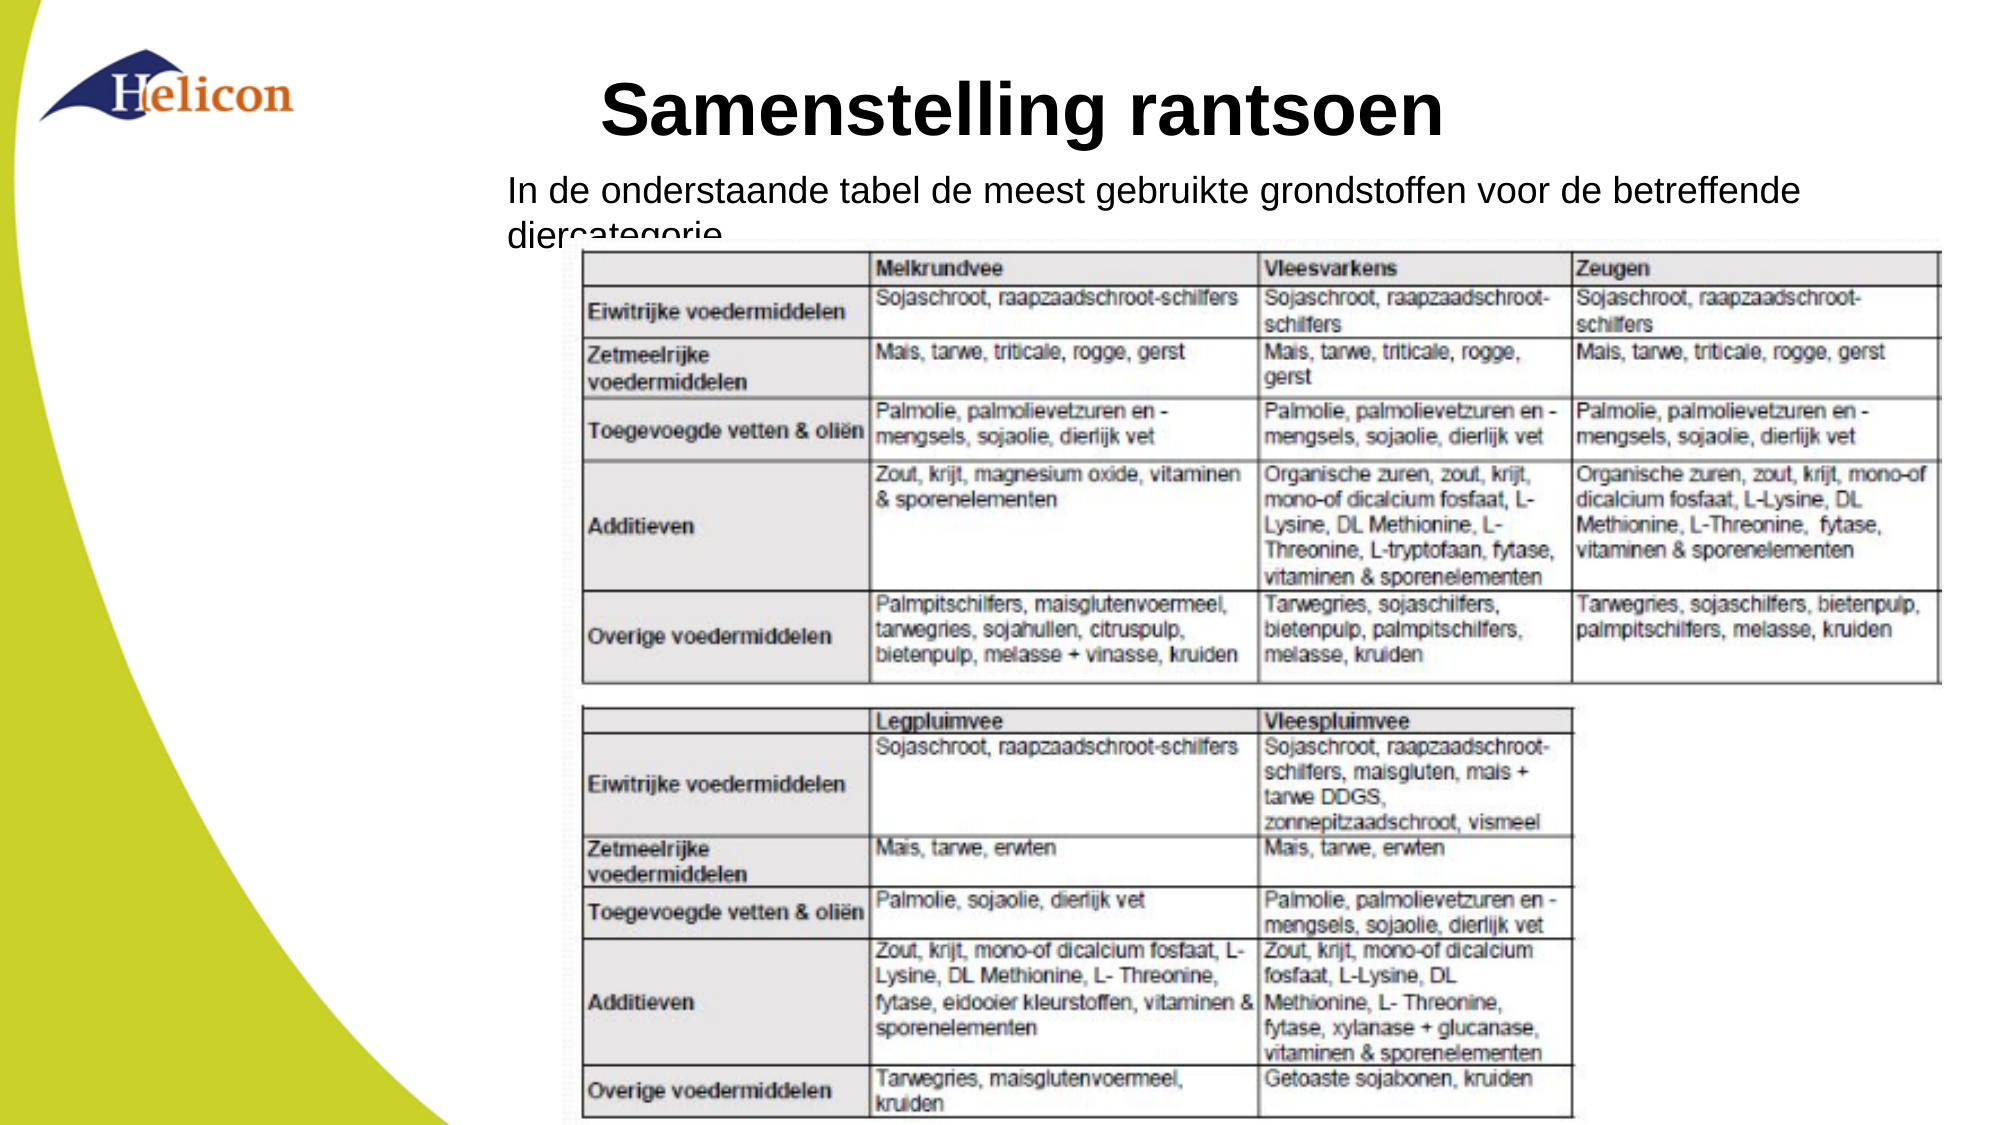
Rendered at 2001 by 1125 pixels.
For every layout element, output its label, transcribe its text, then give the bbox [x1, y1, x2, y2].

picture [0, 0, 1942, 1125]
title Samenstelling rantsoen [503, 52, 1461, 158]
list In de onderstaande tabel de meest gebruikte grondstoffen voor de betreffende diercategorie [492, 158, 1958, 1005]
